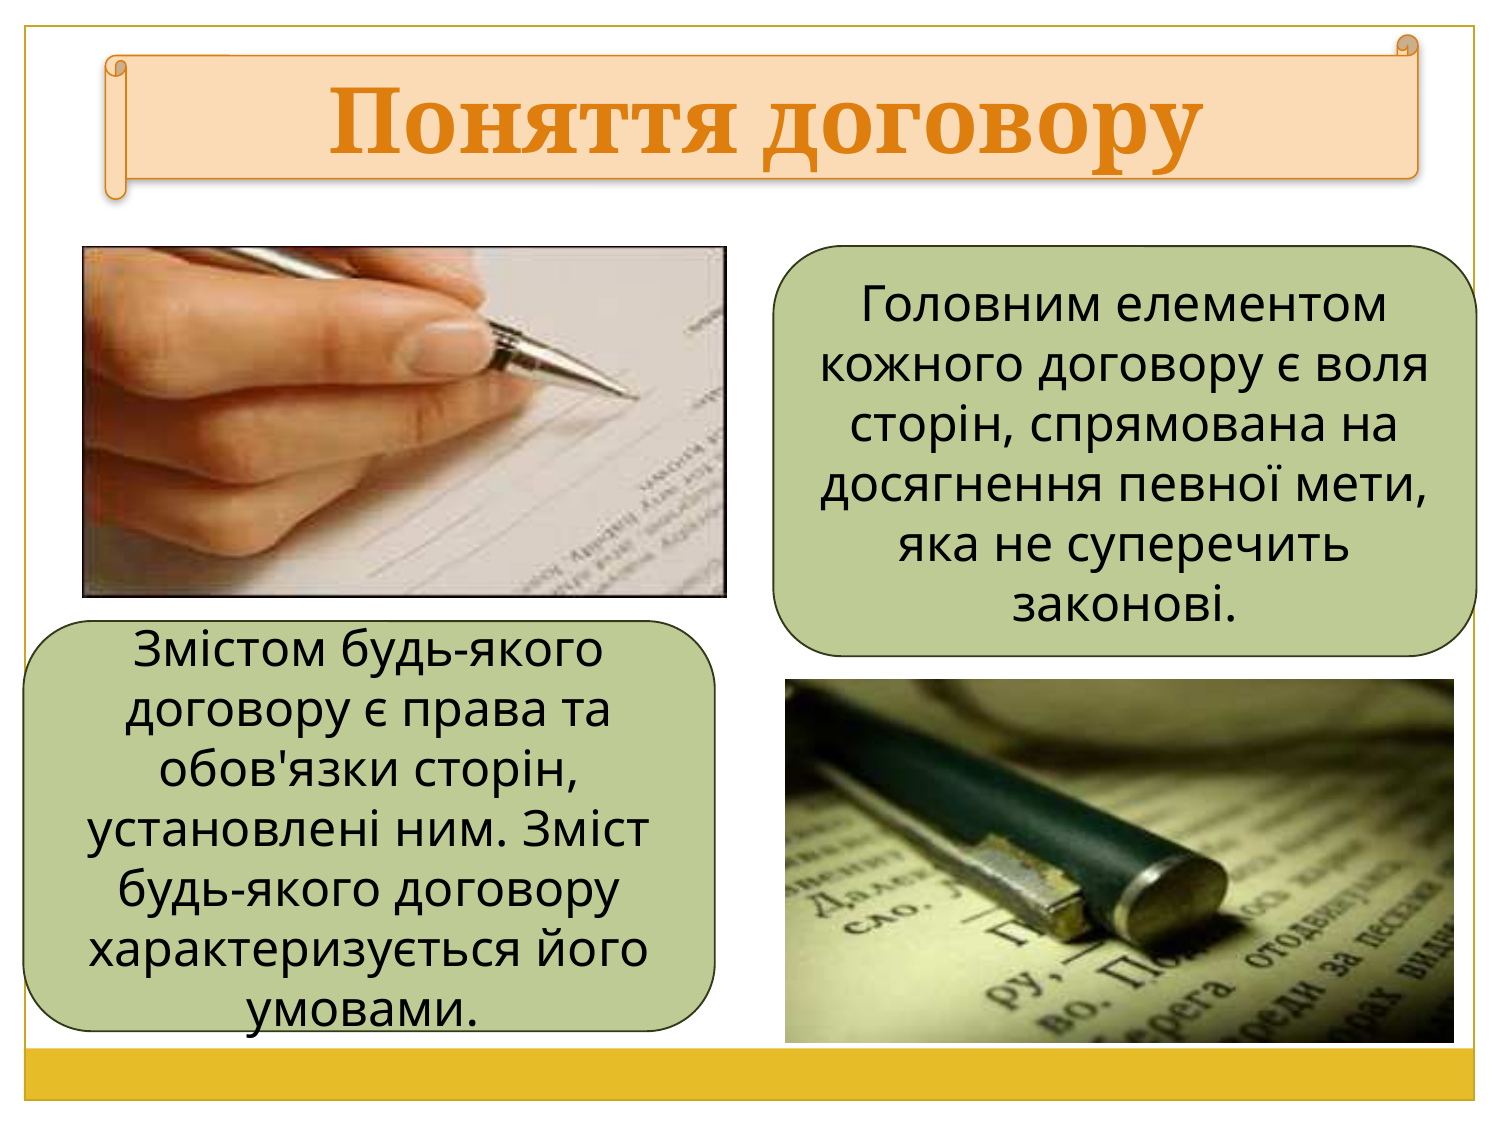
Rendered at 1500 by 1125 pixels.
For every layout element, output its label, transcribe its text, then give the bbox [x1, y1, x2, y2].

text_box Головним елементом кожного договору є воля сторін, спрямована на досягнення певної мети, яка не суперечить законові. [772, 245, 1478, 658]
text_box Змістом будь-якого договору є права та обов'язки сторін, установлені ним. Зміст будь-якого договору характеризується його умовами. [22, 620, 716, 1033]
picture [784, 679, 1454, 1044]
picture [81, 245, 727, 598]
text_box Поняття договору [104, 34, 1419, 200]
